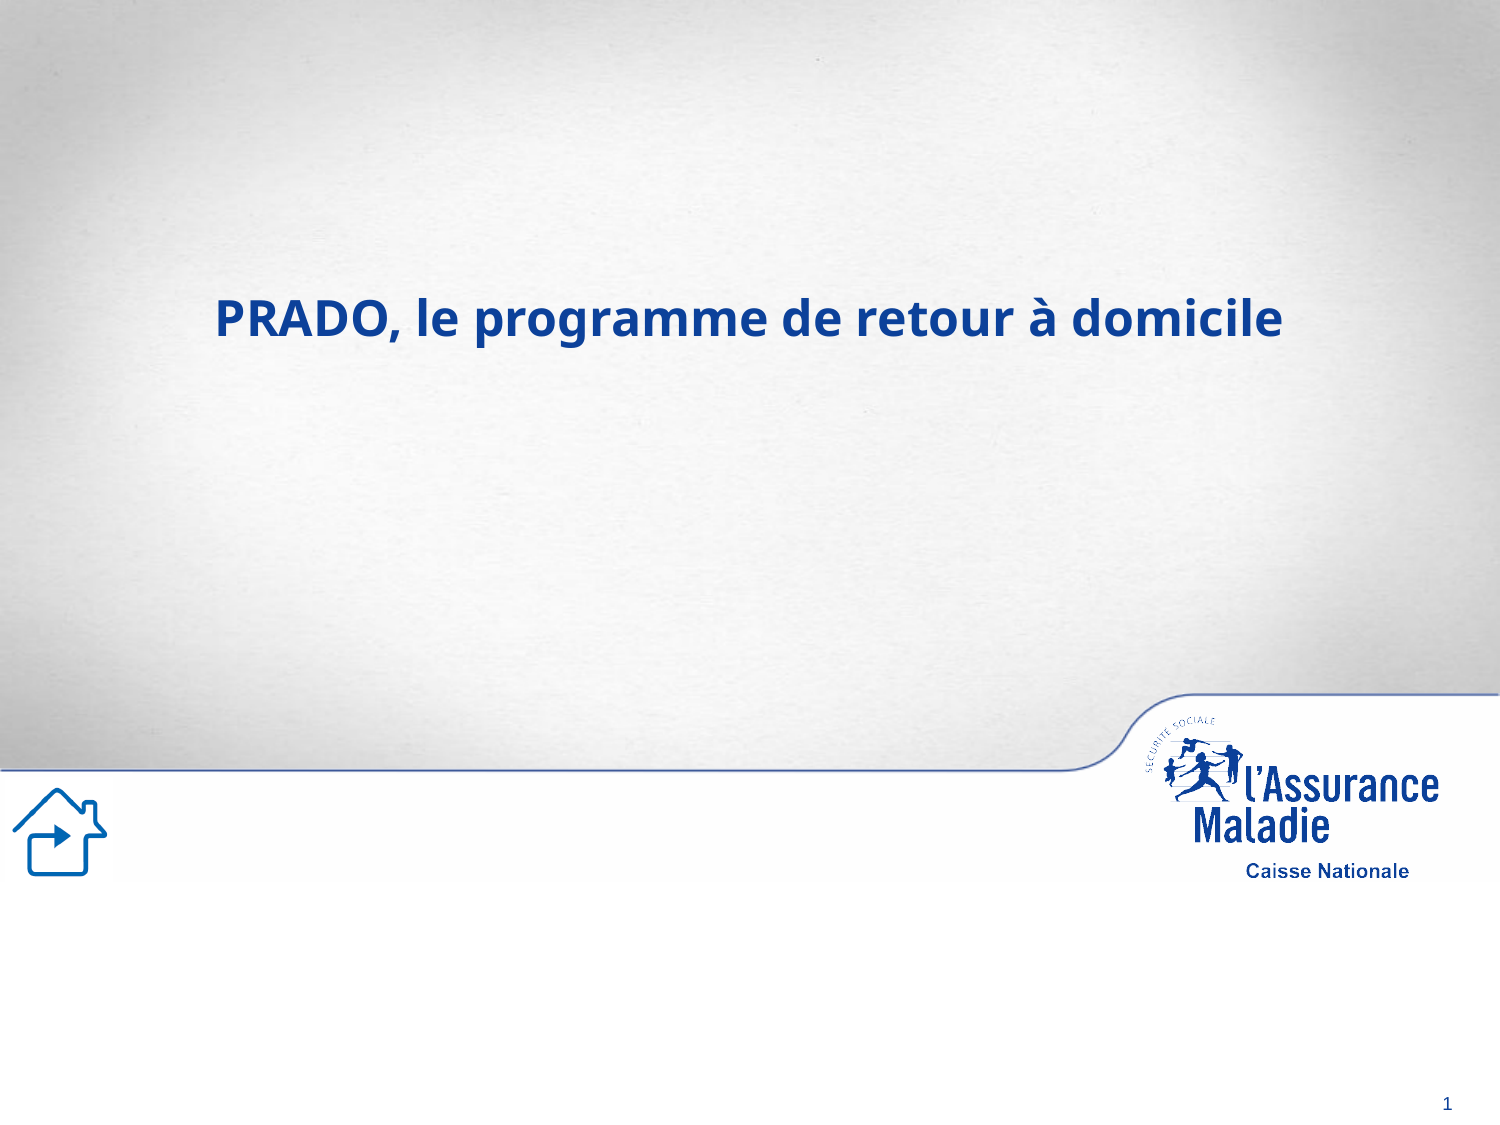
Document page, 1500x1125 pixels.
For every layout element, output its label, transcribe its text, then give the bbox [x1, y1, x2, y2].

text_box 11 [1417, 1084, 1500, 1122]
text_box PRADO, le programme de retour à domicile [53, 278, 1446, 479]
picture [0, 0, 1500, 882]
